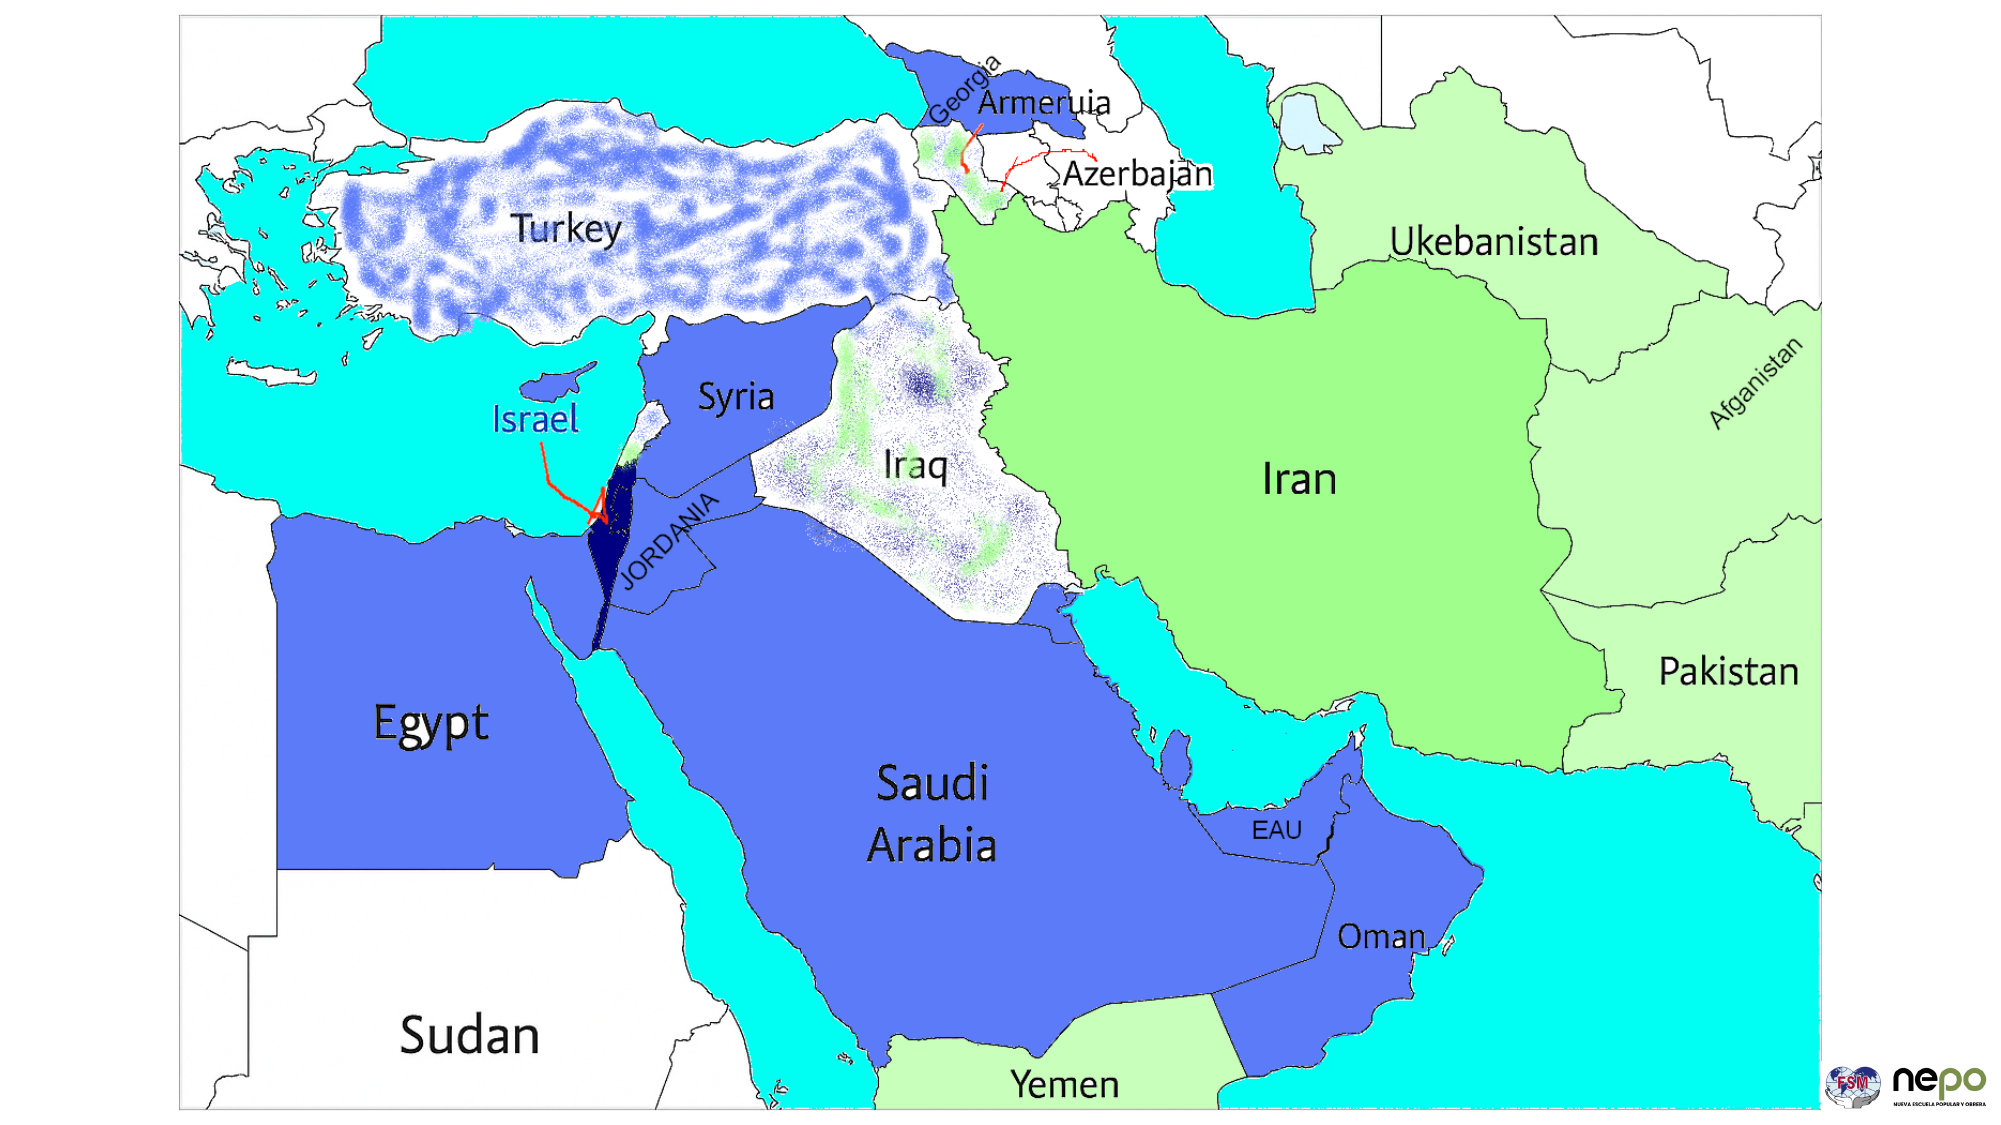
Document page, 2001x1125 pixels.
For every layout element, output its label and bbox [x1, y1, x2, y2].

picture [177, 14, 1992, 1111]
